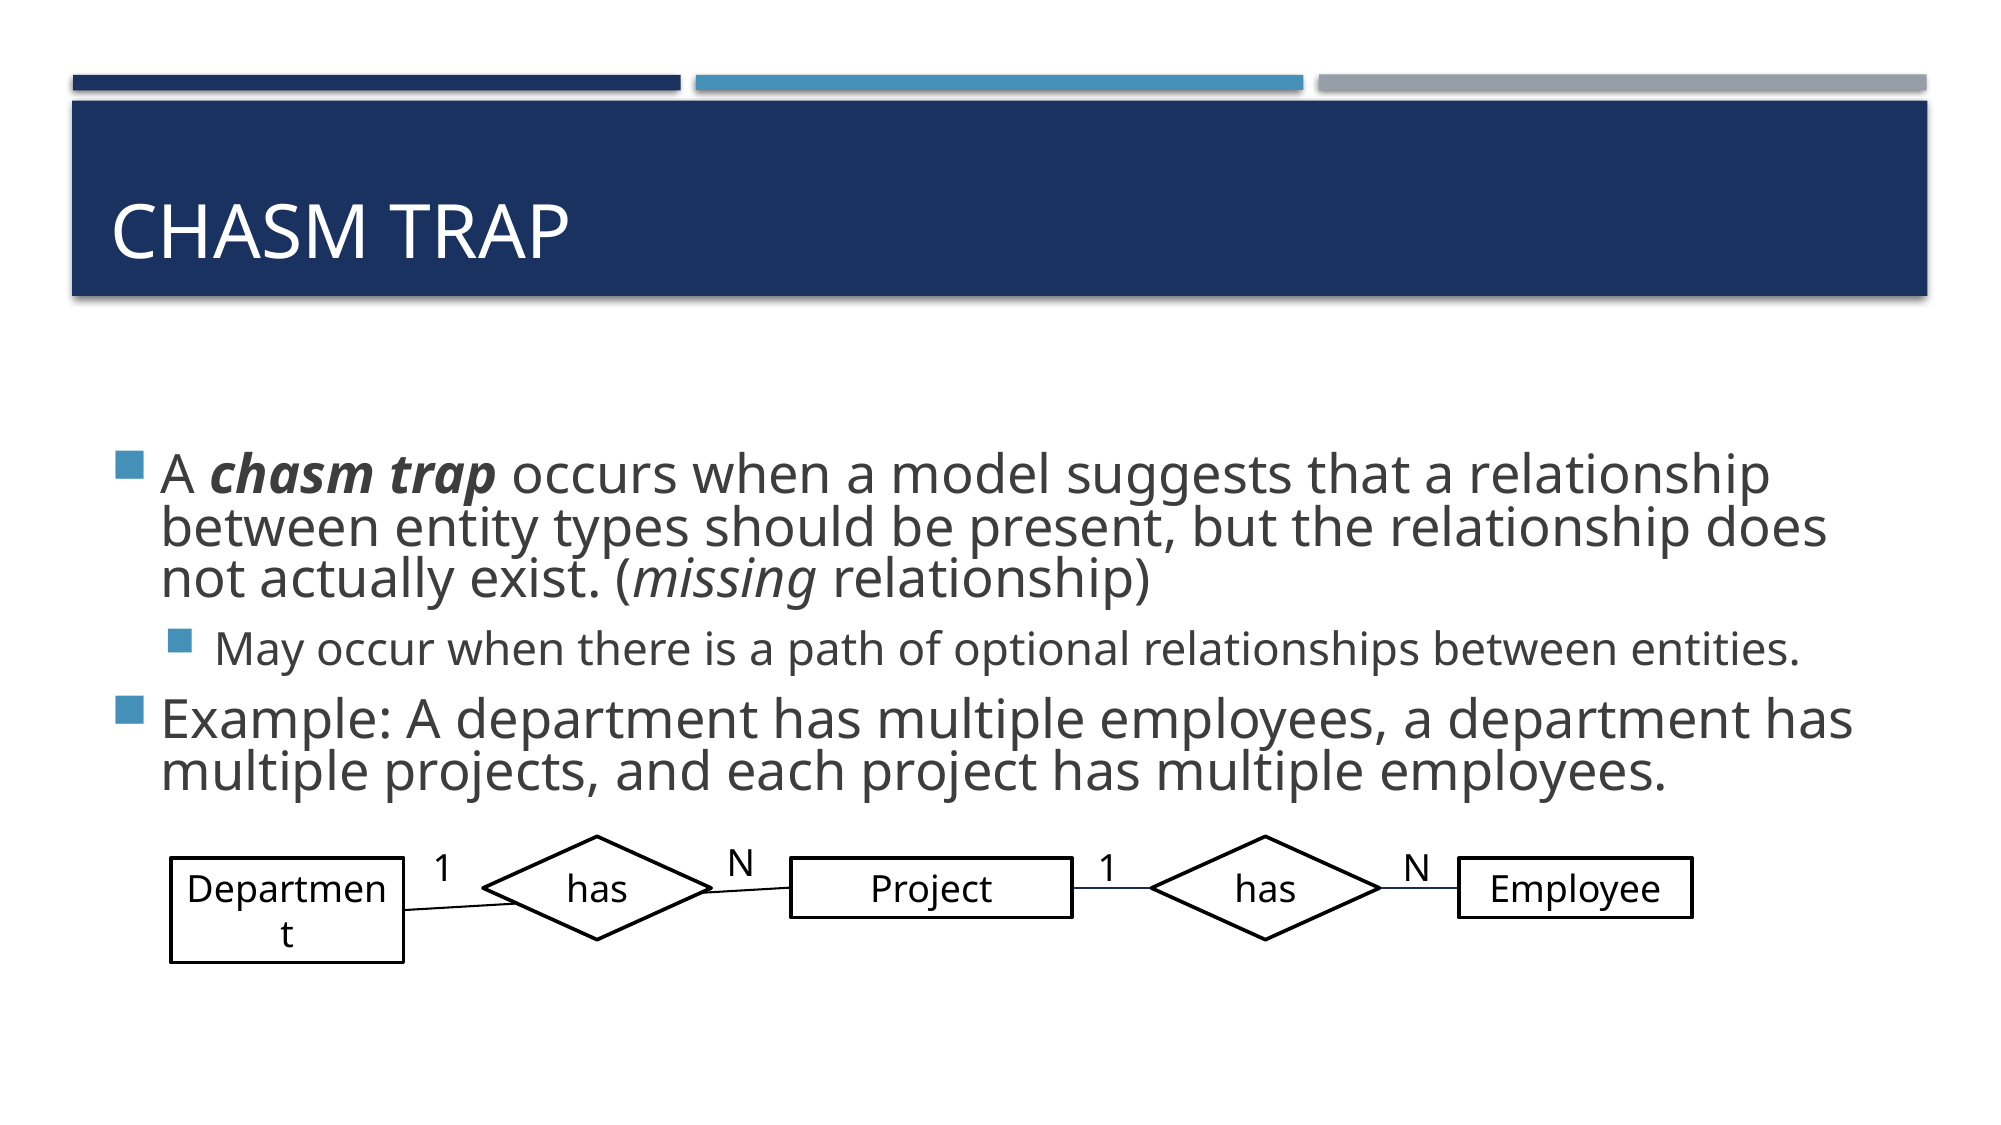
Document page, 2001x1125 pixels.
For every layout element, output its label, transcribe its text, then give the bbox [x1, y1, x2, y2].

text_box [170, 831, 1693, 941]
title CHASM trap [95, 115, 1905, 282]
list A chasm trap occurs when a model suggests that a relationship between entity types should be present, but the relationship does not actually exist. (missing relationship) May occur when there is a path of optional relationships between entities. Example: A department has multiple employees, a department has multiple projects, and each project has multiple employees. [95, 357, 1905, 962]
